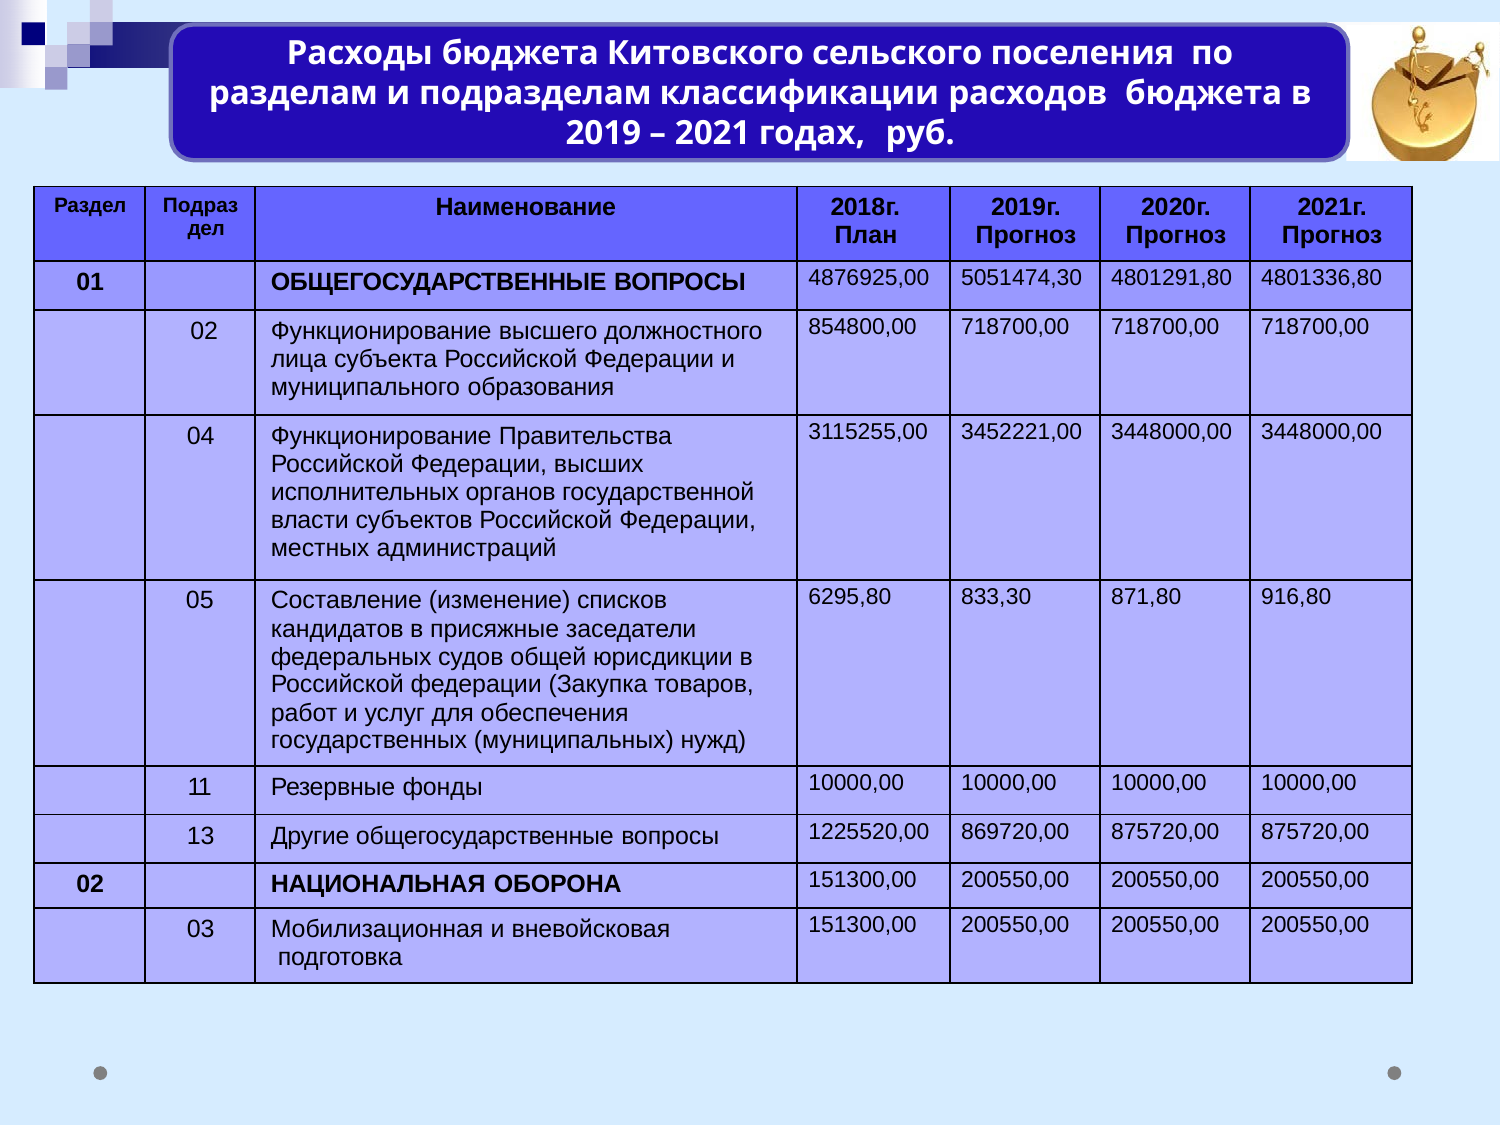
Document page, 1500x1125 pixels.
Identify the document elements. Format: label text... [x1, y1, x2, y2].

table_cell 151300,00 [798, 909, 949, 982]
text_box [67, 22, 89, 44]
table_cell 10000,00 [798, 767, 949, 814]
table_cell 200550,00 [951, 909, 1099, 982]
table_cell 13 [146, 815, 254, 862]
table_cell 200550,00 [1251, 909, 1411, 982]
table_cell 10000,00 [1101, 767, 1249, 814]
table_cell 11 [146, 767, 254, 814]
text_box [45, 67, 68, 90]
table_cell 151300,00 [798, 864, 949, 907]
table_header 2019г. Прогноз [951, 187, 1099, 260]
table_cell 05 [146, 581, 254, 765]
table_cell Функционирование Правительства Российской Федерации, высших исполнительных органов государственной власти субъектов Российской Федерации, местных администраций [256, 416, 796, 579]
table_cell 03 [146, 909, 254, 982]
table_cell Составление (изменение) списков кандидатов в присяжные заседатели федеральных судов общей юрисдикции в Российской федерации (Закупка товаров, работ и услуг для обеспечения государственных (муниципальных) нужд) [256, 581, 796, 765]
table_cell 5051474,30 [951, 262, 1099, 309]
table_cell 1225520,00 [798, 815, 949, 862]
table_cell 200550,00 [1251, 864, 1411, 907]
table_cell [35, 909, 144, 982]
table_cell 875720,00 [1251, 815, 1411, 862]
table_cell 4801291,80 [1101, 262, 1249, 309]
table_cell [35, 767, 144, 814]
table_cell Резервные фонды [256, 767, 796, 814]
table_cell 10000,00 [1251, 767, 1411, 814]
table_cell 6295,80 [798, 581, 949, 765]
table_cell [35, 581, 144, 765]
table_cell Мобилизационная и вневойсковая подготовка [256, 909, 796, 982]
table_header 2021г. Прогноз [1251, 187, 1411, 260]
table_header 2020г. Прогноз [1101, 187, 1249, 260]
table_cell 869720,00 [951, 815, 1099, 862]
table_cell 871,80 [1101, 581, 1249, 765]
table_cell 02 [35, 864, 144, 907]
table_cell Другие общегосударственные вопросы [256, 815, 796, 862]
text_box [67, 44, 90, 68]
table_cell 200550,00 [1101, 864, 1249, 907]
text_box Расходы бюджета Китовского сельского поселения по разделам и подразделам классификации расходов бюджета в 2019 – 2021 годах, руб. [205, 28, 1314, 151]
table_header Раздел [35, 187, 144, 260]
table_cell [35, 416, 144, 579]
table_header Наименование [256, 187, 796, 260]
table_cell 3115255,00 [798, 416, 949, 579]
text_box [90, 22, 1500, 68]
table_cell 718700,00 [1251, 311, 1411, 414]
table_cell [146, 262, 254, 309]
table_cell [35, 311, 144, 414]
text_box [1346, 25, 1500, 162]
text_box [170, 24, 1349, 161]
table_cell 4801336,80 [1251, 262, 1411, 309]
table_cell 718700,00 [951, 311, 1099, 414]
table_cell [146, 864, 254, 907]
table_cell 718700,00 [1101, 311, 1249, 414]
text_box [45, 45, 67, 67]
table_cell 02 [146, 311, 254, 414]
text_box [89, 0, 113, 22]
table_header Подраз дел [146, 187, 254, 260]
table_cell 200550,00 [1101, 909, 1249, 982]
text_box [89, 22, 113, 46]
table_cell 4876925,00 [798, 262, 949, 309]
table_cell 3448000,00 [1101, 416, 1249, 579]
table_cell НАЦИОНАЛЬНАЯ ОБОРОНА [256, 864, 796, 907]
table_cell 875720,00 [1101, 815, 1249, 862]
table_cell 04 [146, 416, 254, 579]
table_cell 916,80 [1251, 581, 1411, 765]
text_box [21, 22, 45, 46]
text_box [0, 0, 47, 88]
table_cell 3452221,00 [951, 416, 1099, 579]
table_header 2018г. План [798, 187, 949, 260]
table_cell 3448000,00 [1251, 416, 1411, 579]
table_cell 10000,00 [951, 767, 1099, 814]
table_cell 200550,00 [951, 864, 1099, 907]
table_cell Функционирование высшего должностного лица субъекта Российской Федерации и муниципального образования [256, 311, 796, 414]
table_cell 854800,00 [798, 311, 949, 414]
table_cell 01 [35, 262, 144, 309]
table_cell [35, 815, 144, 862]
table_cell 833,30 [951, 581, 1099, 765]
table_cell ОБЩЕГОСУДАРСТВЕННЫЕ ВОПРОСЫ [256, 262, 796, 309]
